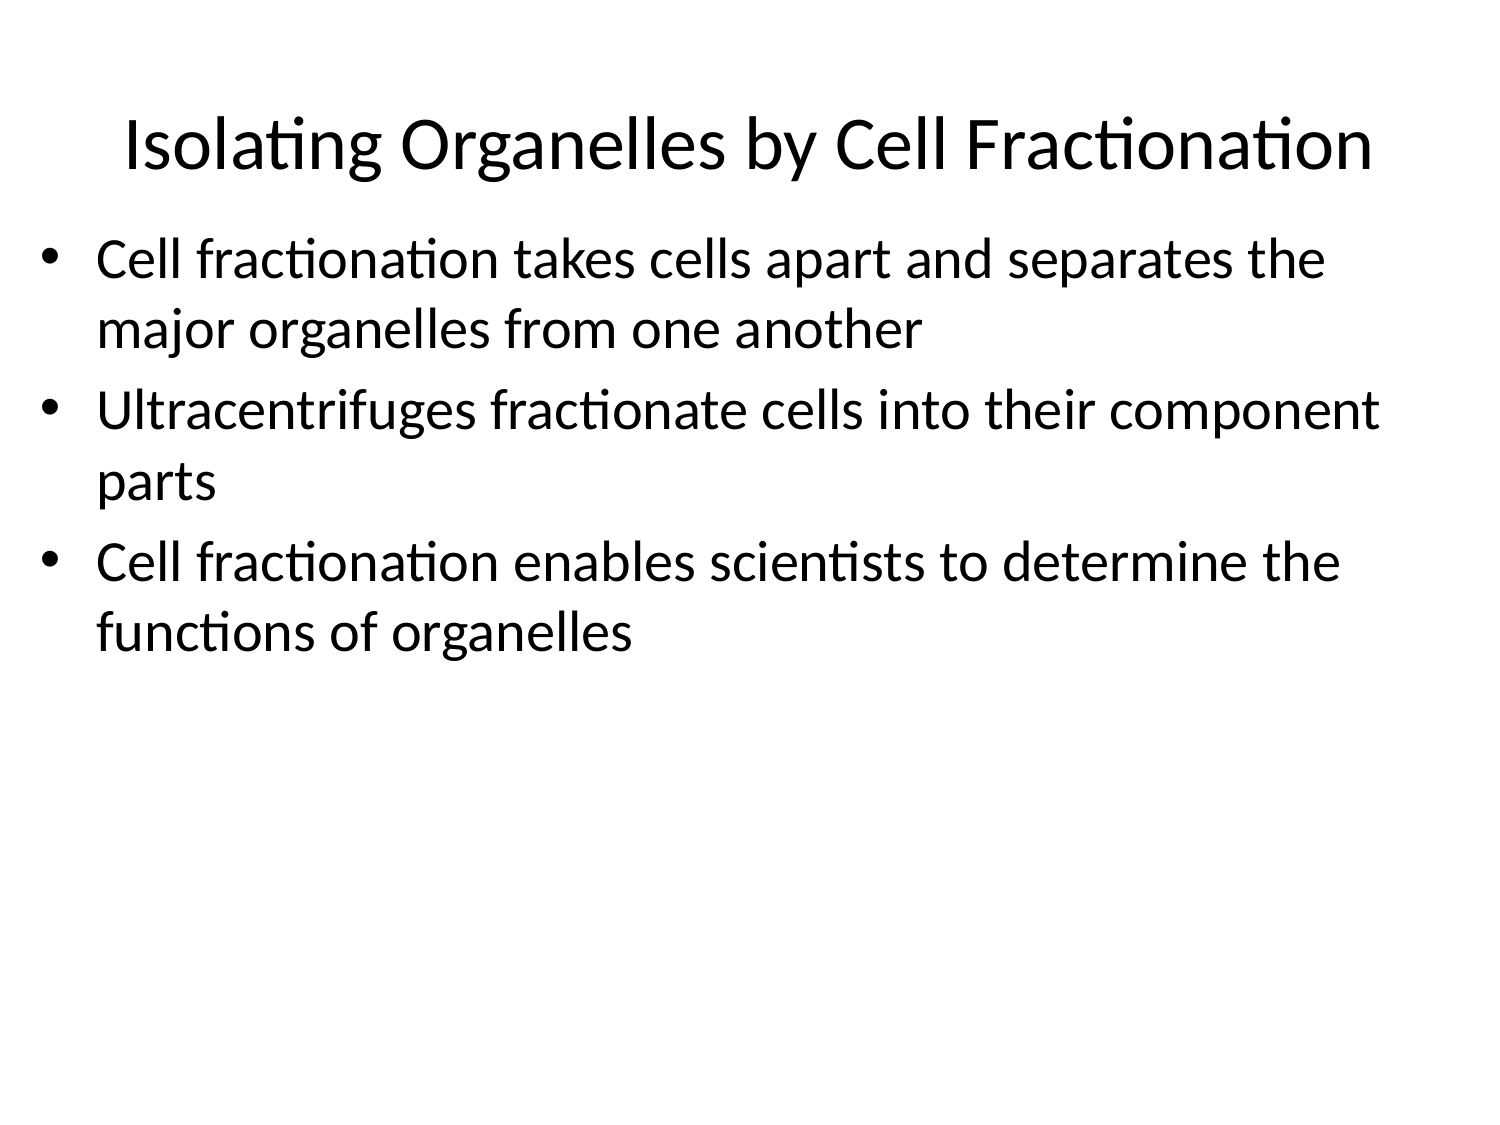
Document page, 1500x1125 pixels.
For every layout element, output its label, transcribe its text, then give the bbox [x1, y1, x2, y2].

list Cell fractionation takes cells apart and separates the major organelles from one another Ultracentrifuges fractionate cells into their component parts Cell fractionation enables scientists to determine the functions of organelles [24, 212, 1425, 754]
title Isolating Organelles by Cell Fractionation [75, 45, 1425, 212]
